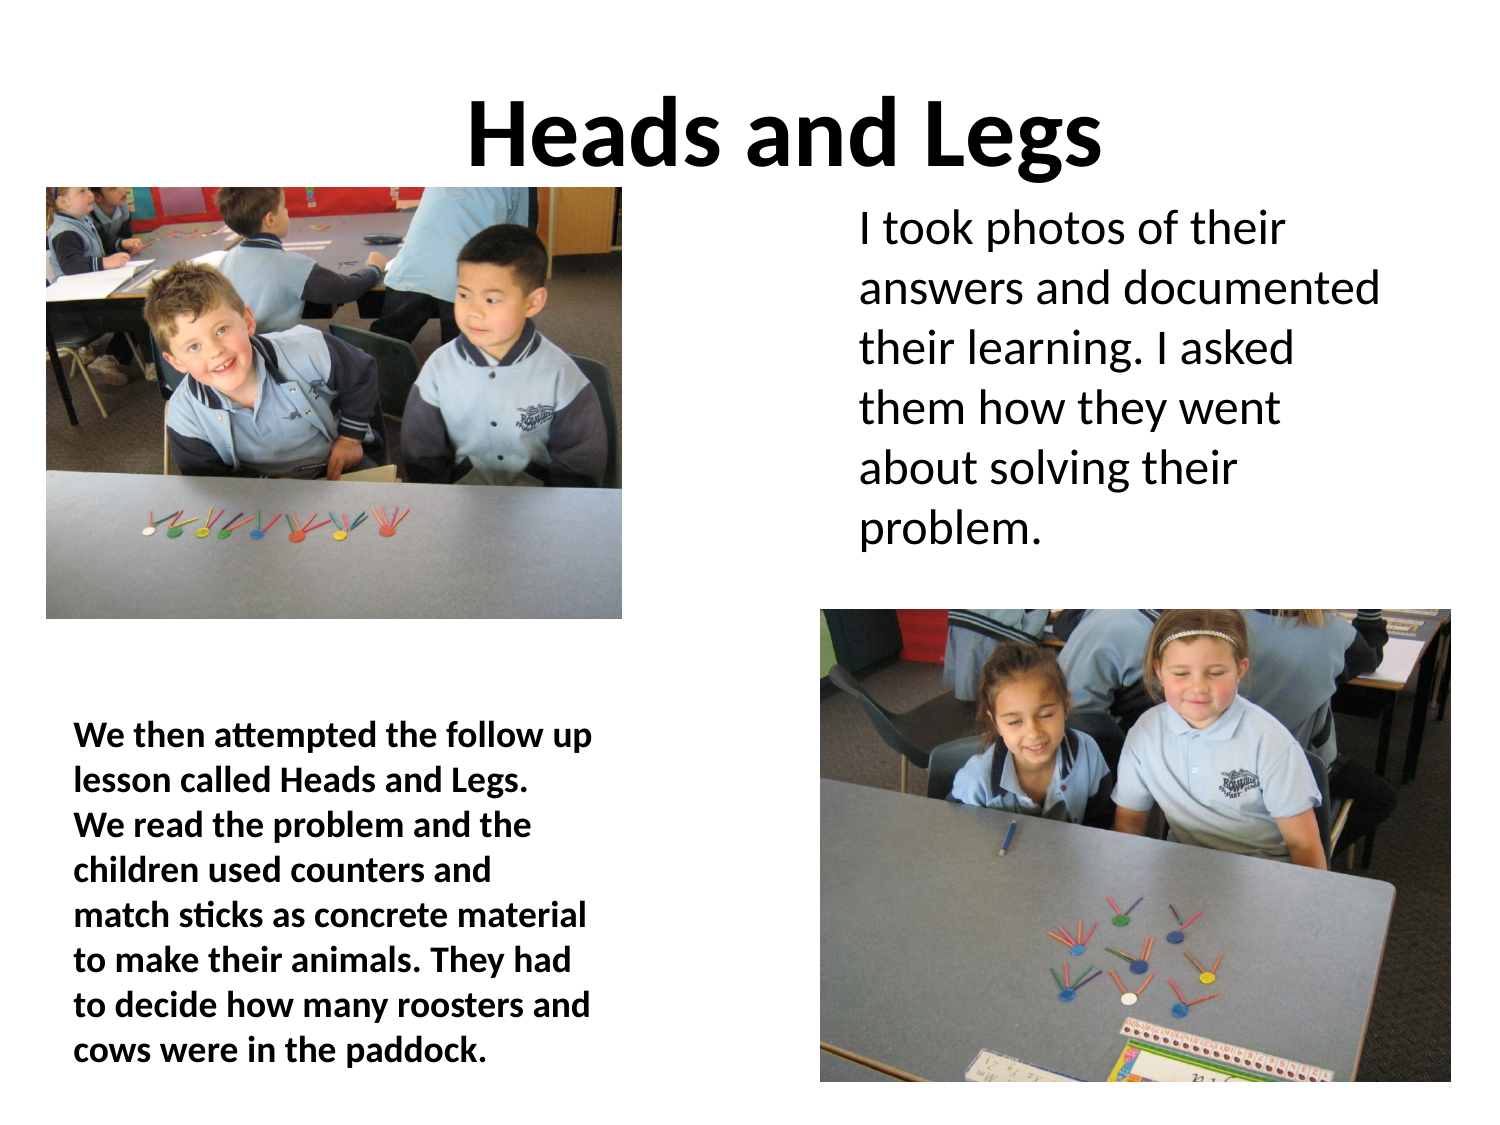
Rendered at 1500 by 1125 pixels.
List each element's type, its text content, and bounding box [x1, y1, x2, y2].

text_box We then attempted the follow up lesson called Heads and Legs. We read the problem and the children used counters and match sticks as concrete material to make their animals. They had to decide how many roosters and cows were in the paddock. [58, 703, 610, 1078]
picture [46, 187, 622, 619]
picture [820, 609, 1451, 1082]
text_box Heads and Legs [269, 58, 1301, 194]
text_box I took photos of their answers and documented their learning. I asked them how they went about solving their problem. [843, 187, 1407, 563]
